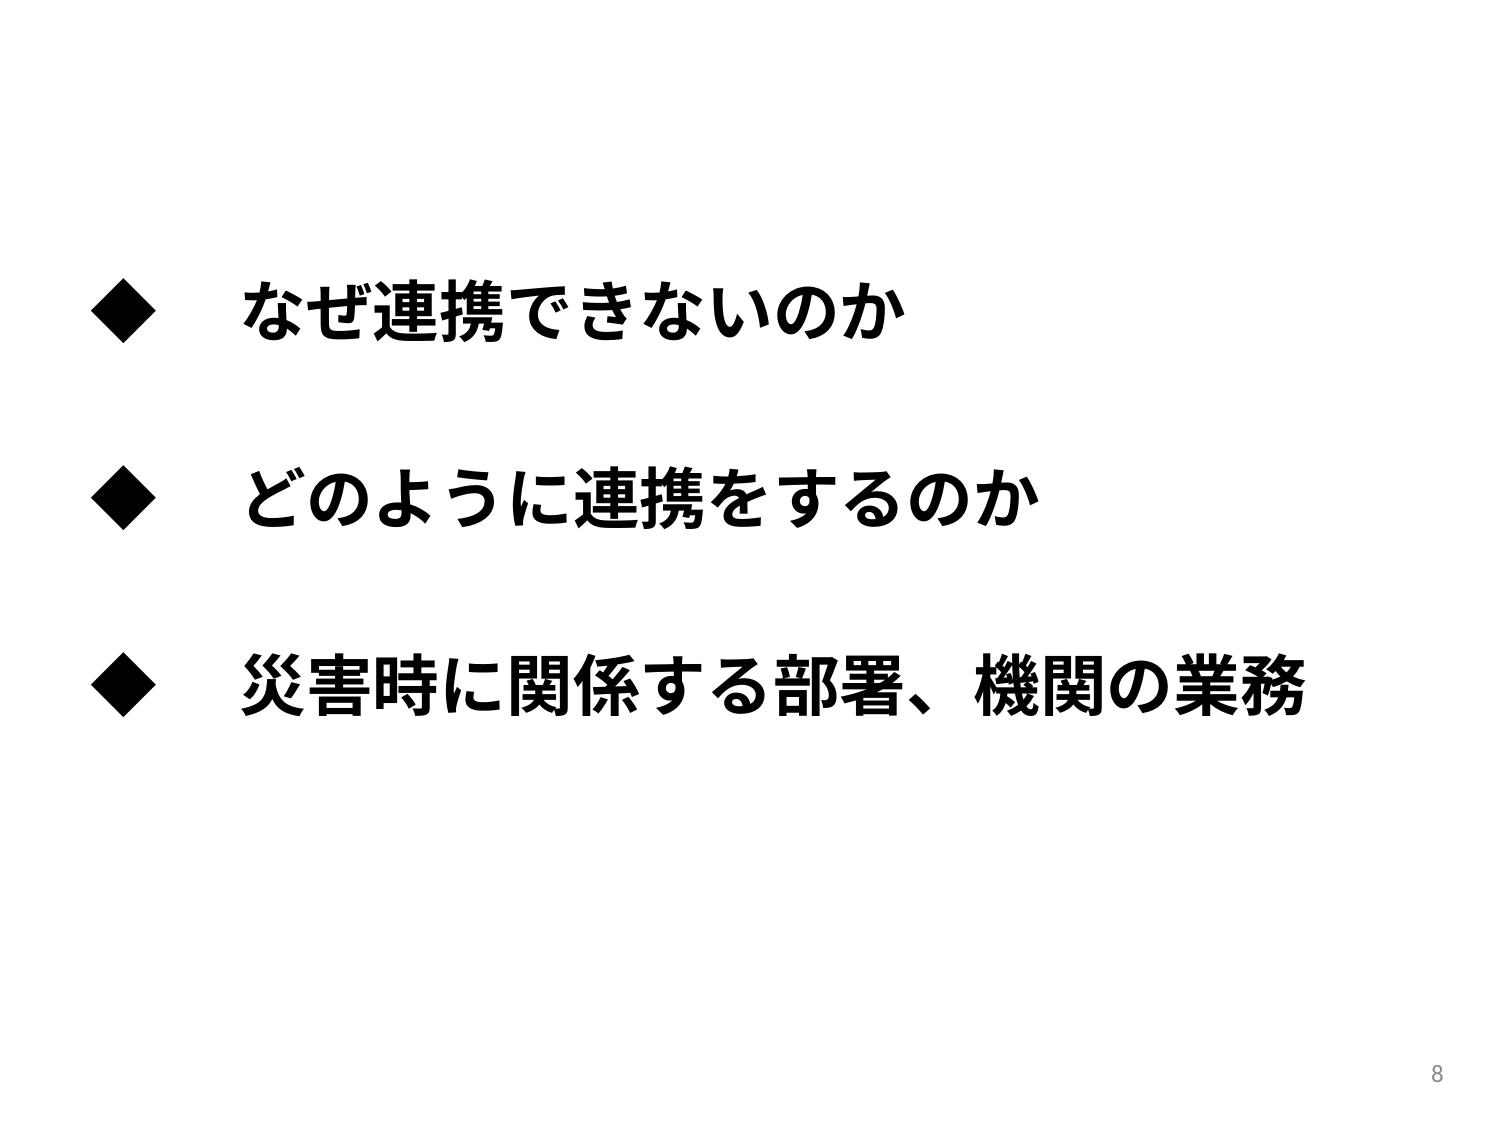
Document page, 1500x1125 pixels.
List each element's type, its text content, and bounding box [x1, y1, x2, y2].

slide_number 8 [1108, 1042, 1459, 1103]
list ◆ なぜ連携できないのか ◆ どのように連携をするのか ◆ 災害時に関係する部署、機関の業務 [75, 262, 1425, 1005]
